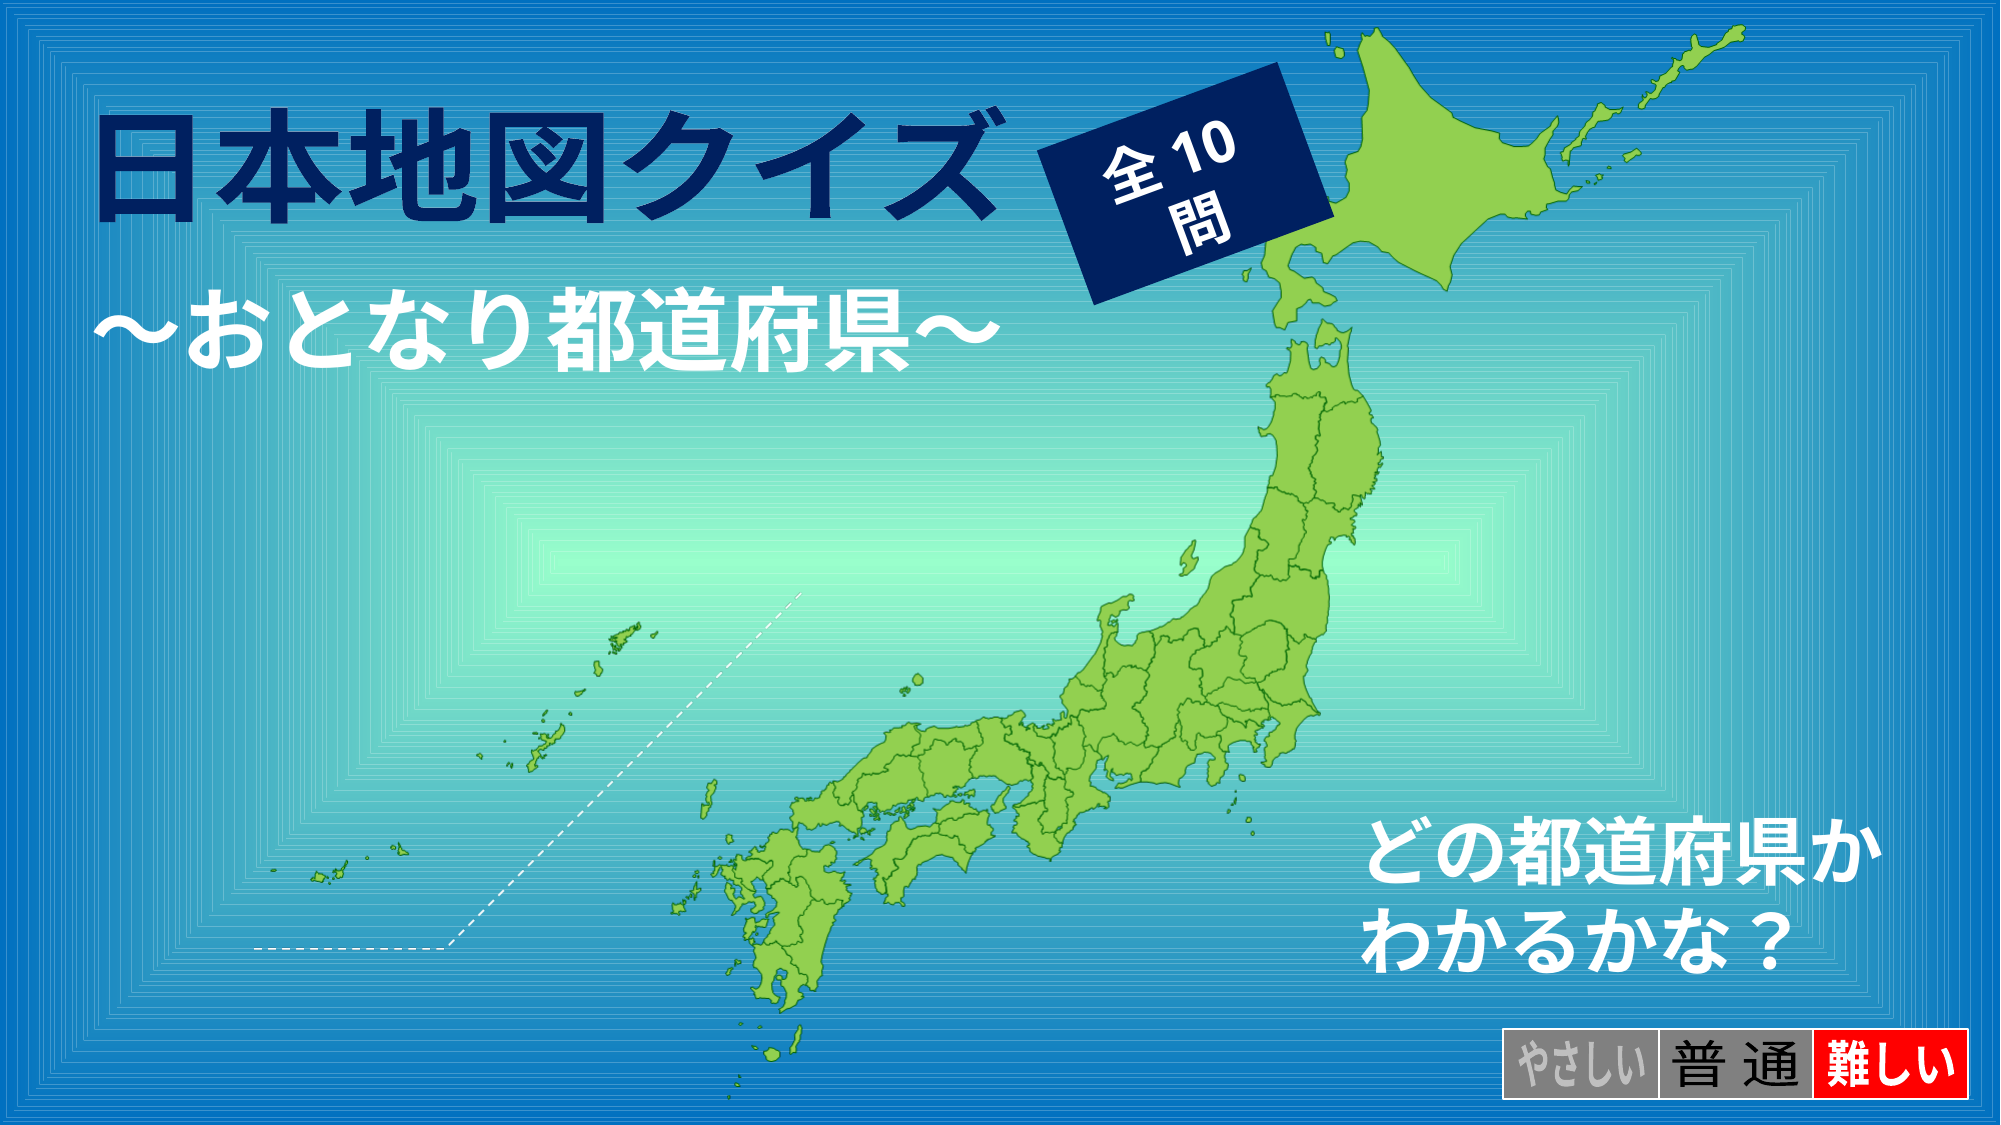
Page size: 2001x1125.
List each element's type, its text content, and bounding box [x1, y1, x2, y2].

picture [254, 24, 1746, 1101]
text_box [1812, 1029, 1969, 1099]
text_box ～おとなり都道府県～ [75, 265, 249, 391]
text_box [1750, 1029, 1812, 1099]
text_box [99, 105, 249, 224]
text_box [0, 0, 2000, 1125]
text_box どの都道府県か わかるかな？ [1750, 797, 1899, 993]
